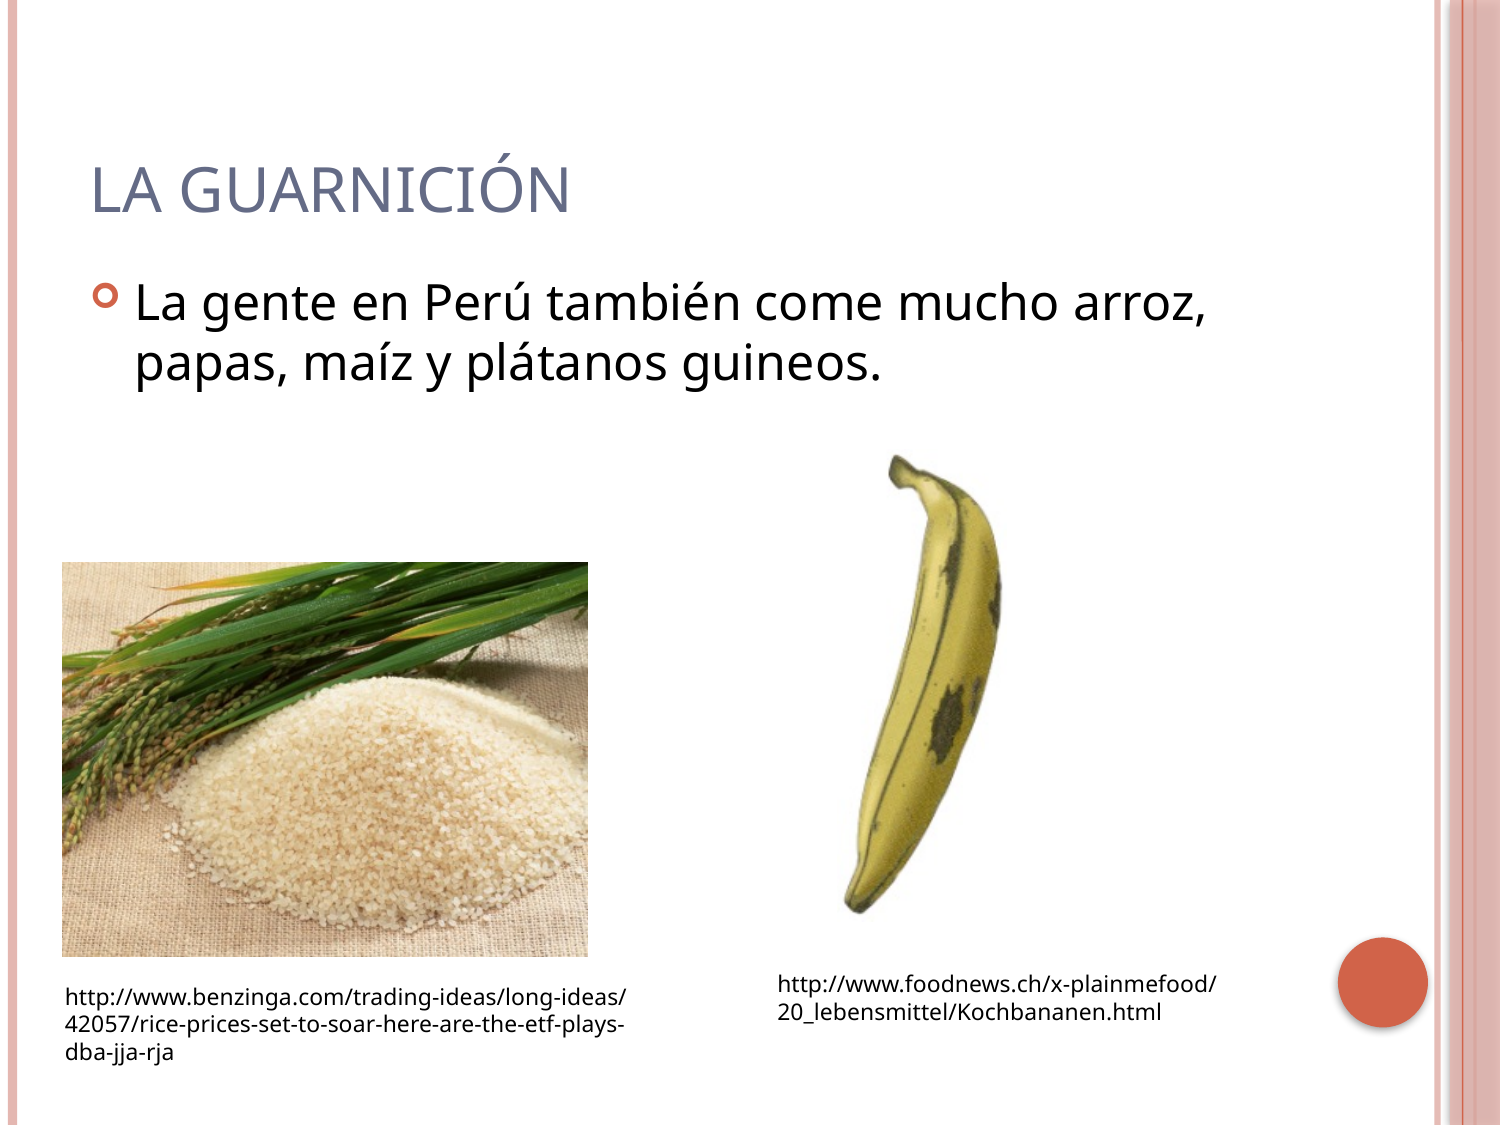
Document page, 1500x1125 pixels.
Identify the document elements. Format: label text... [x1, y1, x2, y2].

list La gente en Perú también come mucho arroz, papas, maíz y plátanos guineos. [75, 262, 1300, 1062]
picture [61, 561, 588, 957]
title la guarnición [75, 45, 1300, 233]
text_box http://www.foodnews.ch/x-plainmefood/20_lebensmittel/Kochbananen.html [762, 962, 1400, 1033]
text_box http://www.benzinga.com/trading-ideas/long-ideas/42057/rice-prices-set-to-soar-here-are-the-etf-plays-dba-jja-rja [49, 975, 663, 1073]
picture [836, 449, 1007, 923]
